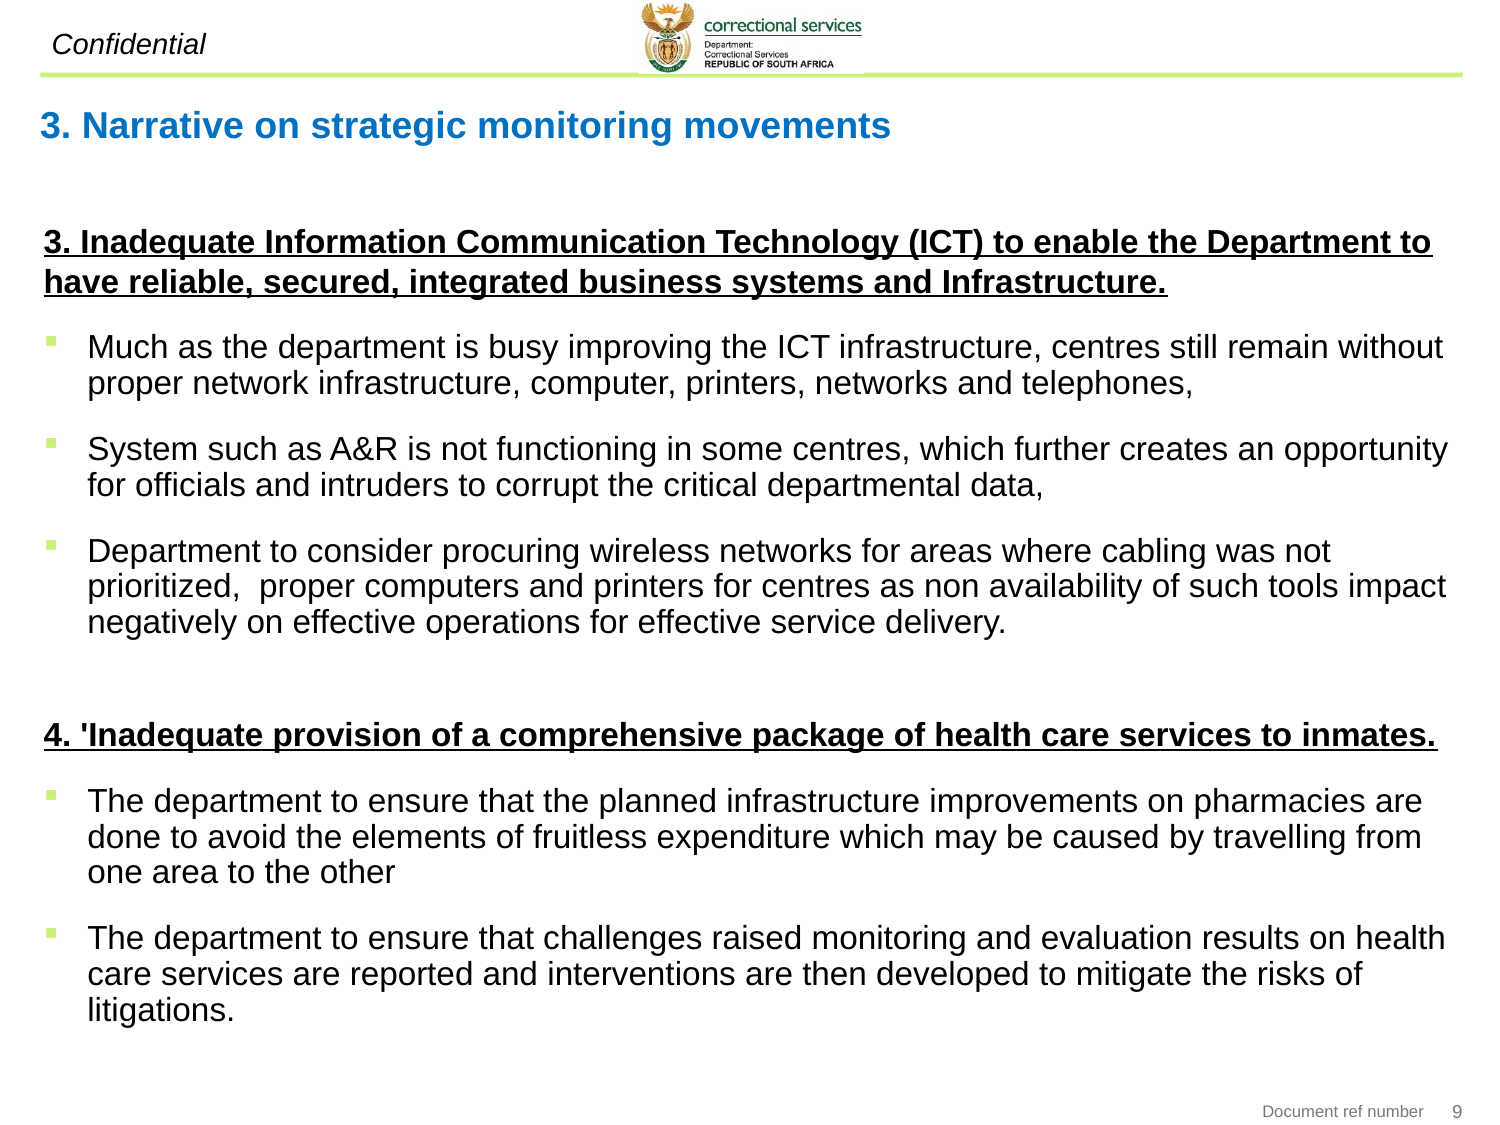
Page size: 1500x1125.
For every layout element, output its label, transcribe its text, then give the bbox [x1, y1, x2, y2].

picture [639, 0, 864, 74]
list 3. Inadequate Information Communication Technology (ICT) to enable the Department to have reliable, secured, integrated business systems and Infrastructure. Much as the department is busy improving the ICT infrastructure, centres still remain without proper network infrastructure, computer, printers, networks and telephones, System such as A&R is not functioning in some centres, which further creates an opportunity for officials and intruders to corrupt the critical departmental data, Department to consider procuring wireless networks for areas where cabling was not prioritized, proper computers and printers for centres as non availability of such tools impact negatively on effective operations for effective service delivery. 4. 'Inadequate provision of a comprehensive package of health care services to inmates. The department to ensure that the planned infrastructure improvements on pharmacies are done to avoid the elements of fruitless expenditure which may be caused by travelling from one area to the other The department to ensure that challenges raised monitoring and evaluation results on health care services are reported and interventions are then developed to mitigate the risks of litigations. [42, 219, 1463, 1070]
title 3. Narrative on strategic monitoring movements [39, 105, 1460, 148]
